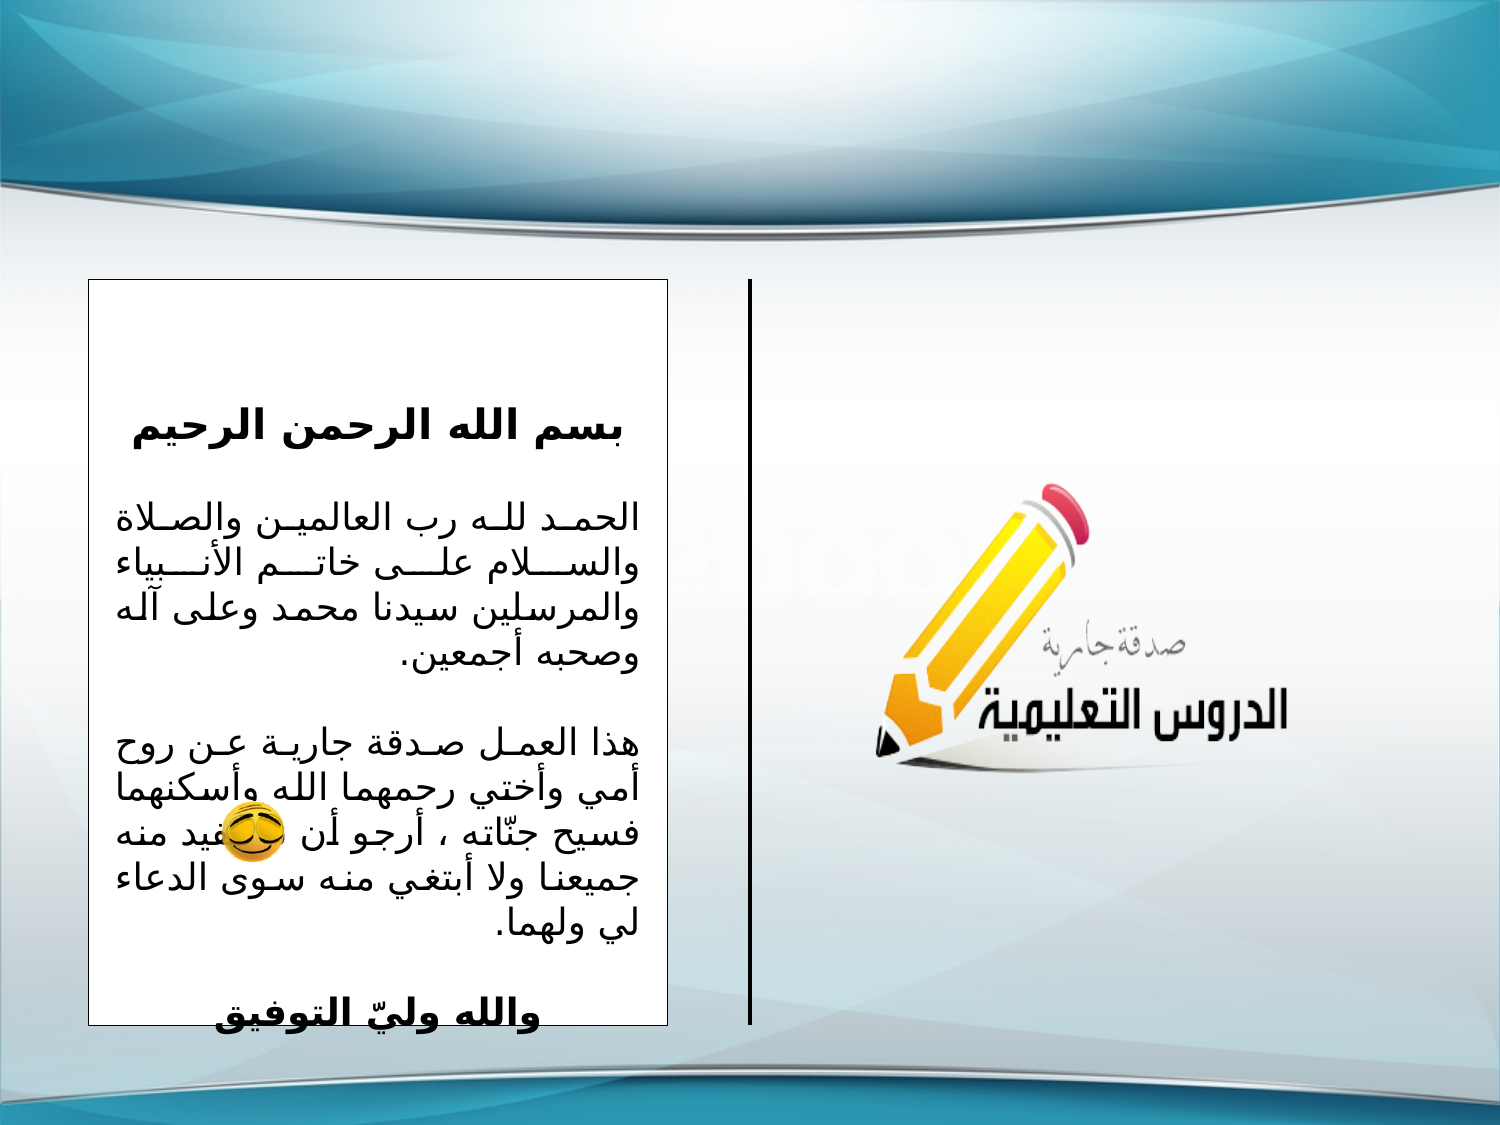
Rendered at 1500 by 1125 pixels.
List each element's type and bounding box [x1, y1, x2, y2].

picture [0, 0, 1500, 1125]
text_box [88, 278, 668, 1026]
